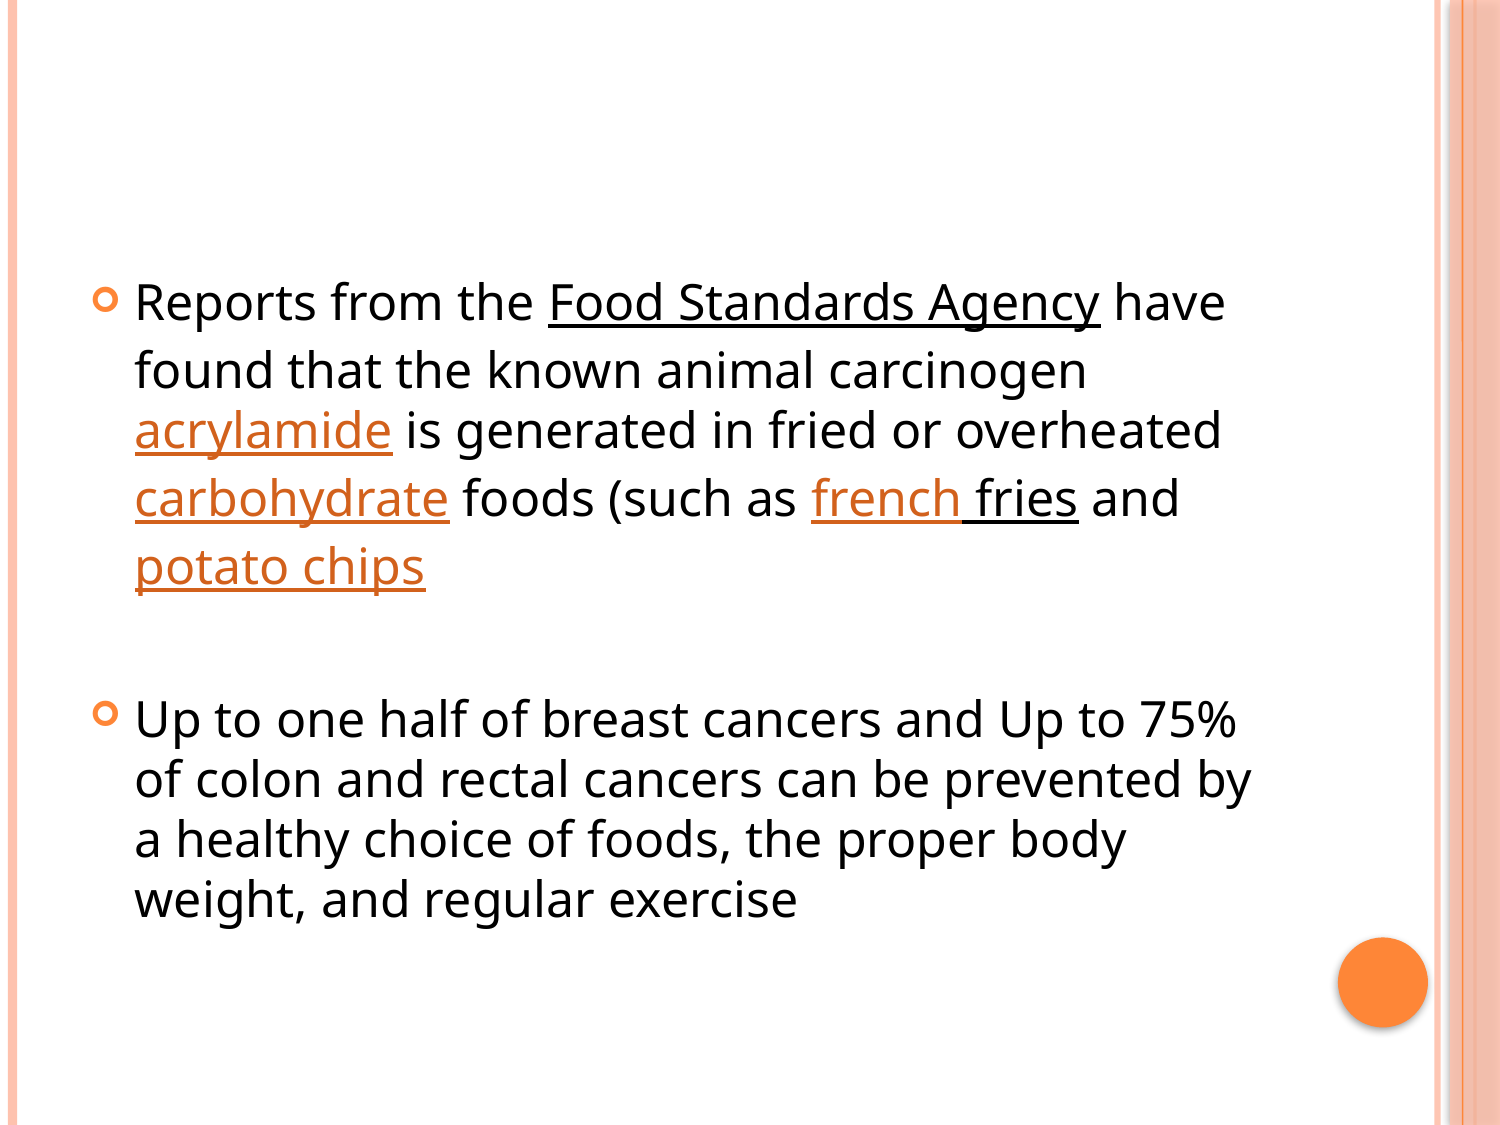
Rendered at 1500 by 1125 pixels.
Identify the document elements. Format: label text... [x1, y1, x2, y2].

list Reports from the Food Standards Agency have found that the known animal carcinogen acrylamide is generated in fried or overheated carbohydrate foods (such as french fries and potato chips Up to one half of breast cancers and Up to 75% of colon and rectal cancers can be prevented by a healthy choice of foods, the proper body weight, and regular exercise [75, 262, 1300, 1062]
